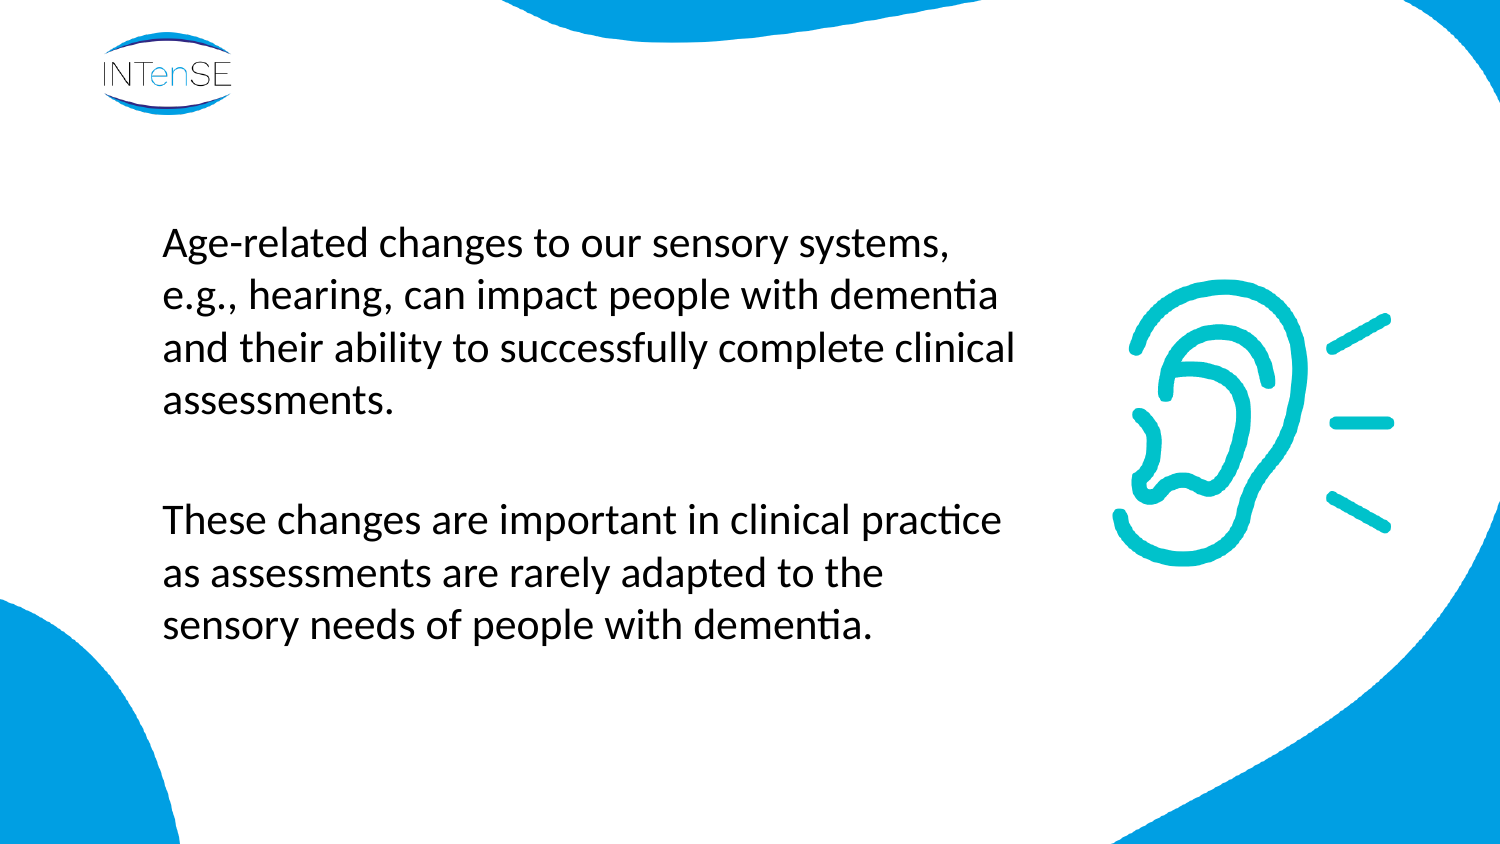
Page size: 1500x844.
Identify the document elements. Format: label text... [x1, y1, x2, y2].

picture [0, 0, 1500, 844]
list Age-related changes to our sensory systems, e.g., hearing, can impact people with dementia and their ability to successfully complete clinical assessments. These changes are important in clinical practice as assessments are rarely adapted to the sensory needs of people with dementia. [147, 206, 1035, 764]
